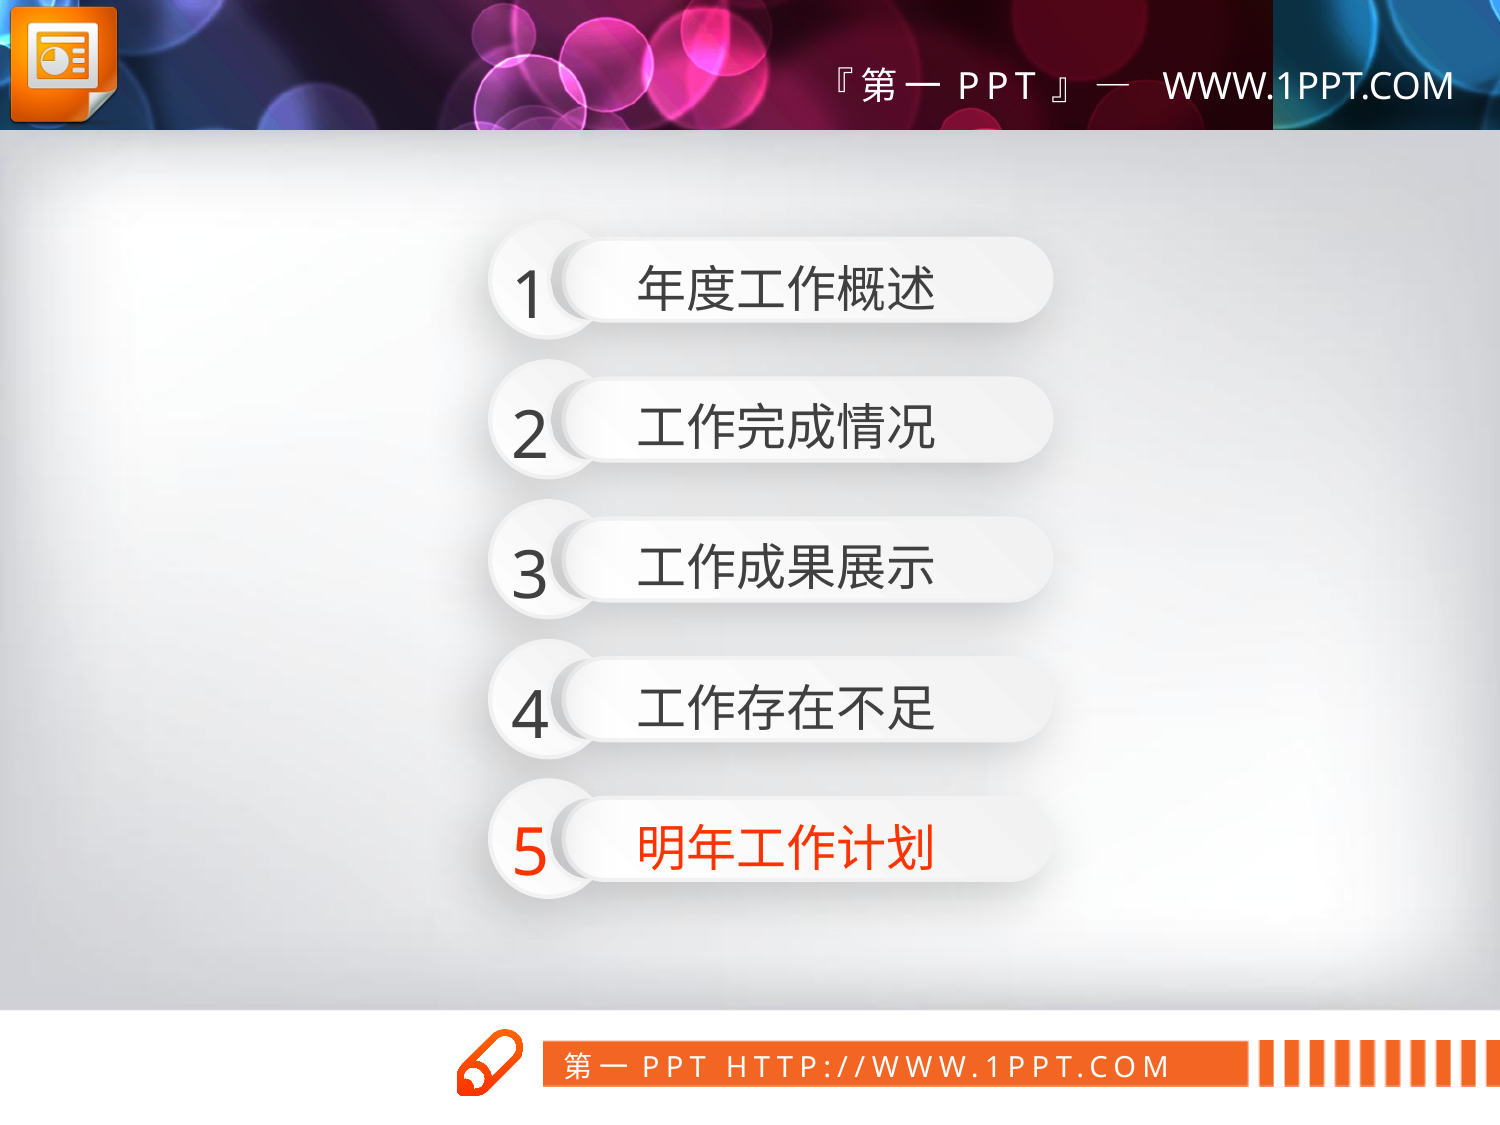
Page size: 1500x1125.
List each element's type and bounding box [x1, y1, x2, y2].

picture [543, 1040, 1500, 1087]
text_box [489, 360, 1052, 481]
text_box [489, 640, 1052, 761]
picture [0, 0, 1500, 1012]
text_box [489, 500, 1052, 621]
text_box [489, 221, 1052, 341]
text_box [489, 780, 1052, 898]
